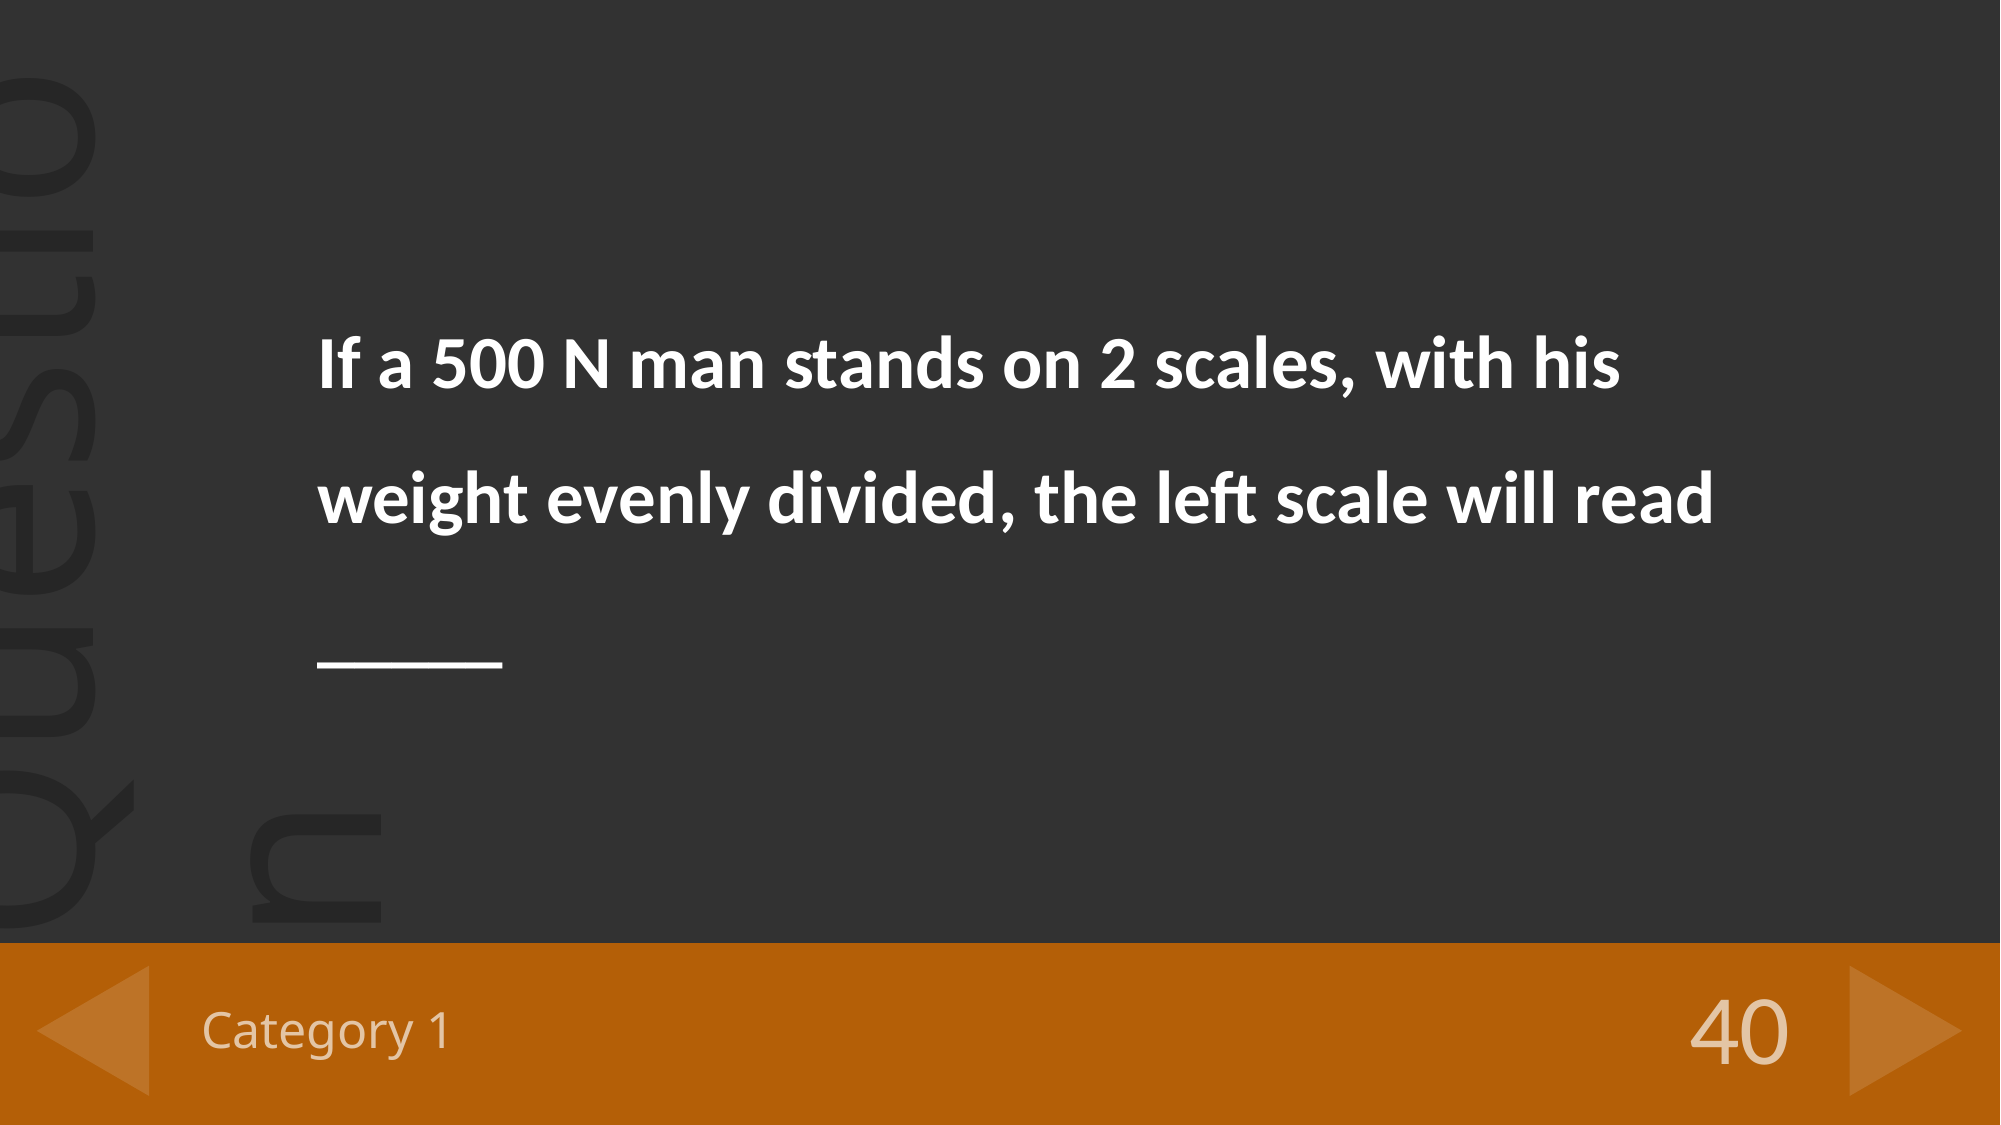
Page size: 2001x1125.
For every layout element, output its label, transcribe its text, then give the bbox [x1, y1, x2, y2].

list 40 [1494, 967, 1806, 1097]
list If a 500 N man stands on 2 scales, with his weight evenly divided, the left scale will read _____ [302, 307, 1760, 636]
title Category 1 [185, 967, 1494, 1097]
